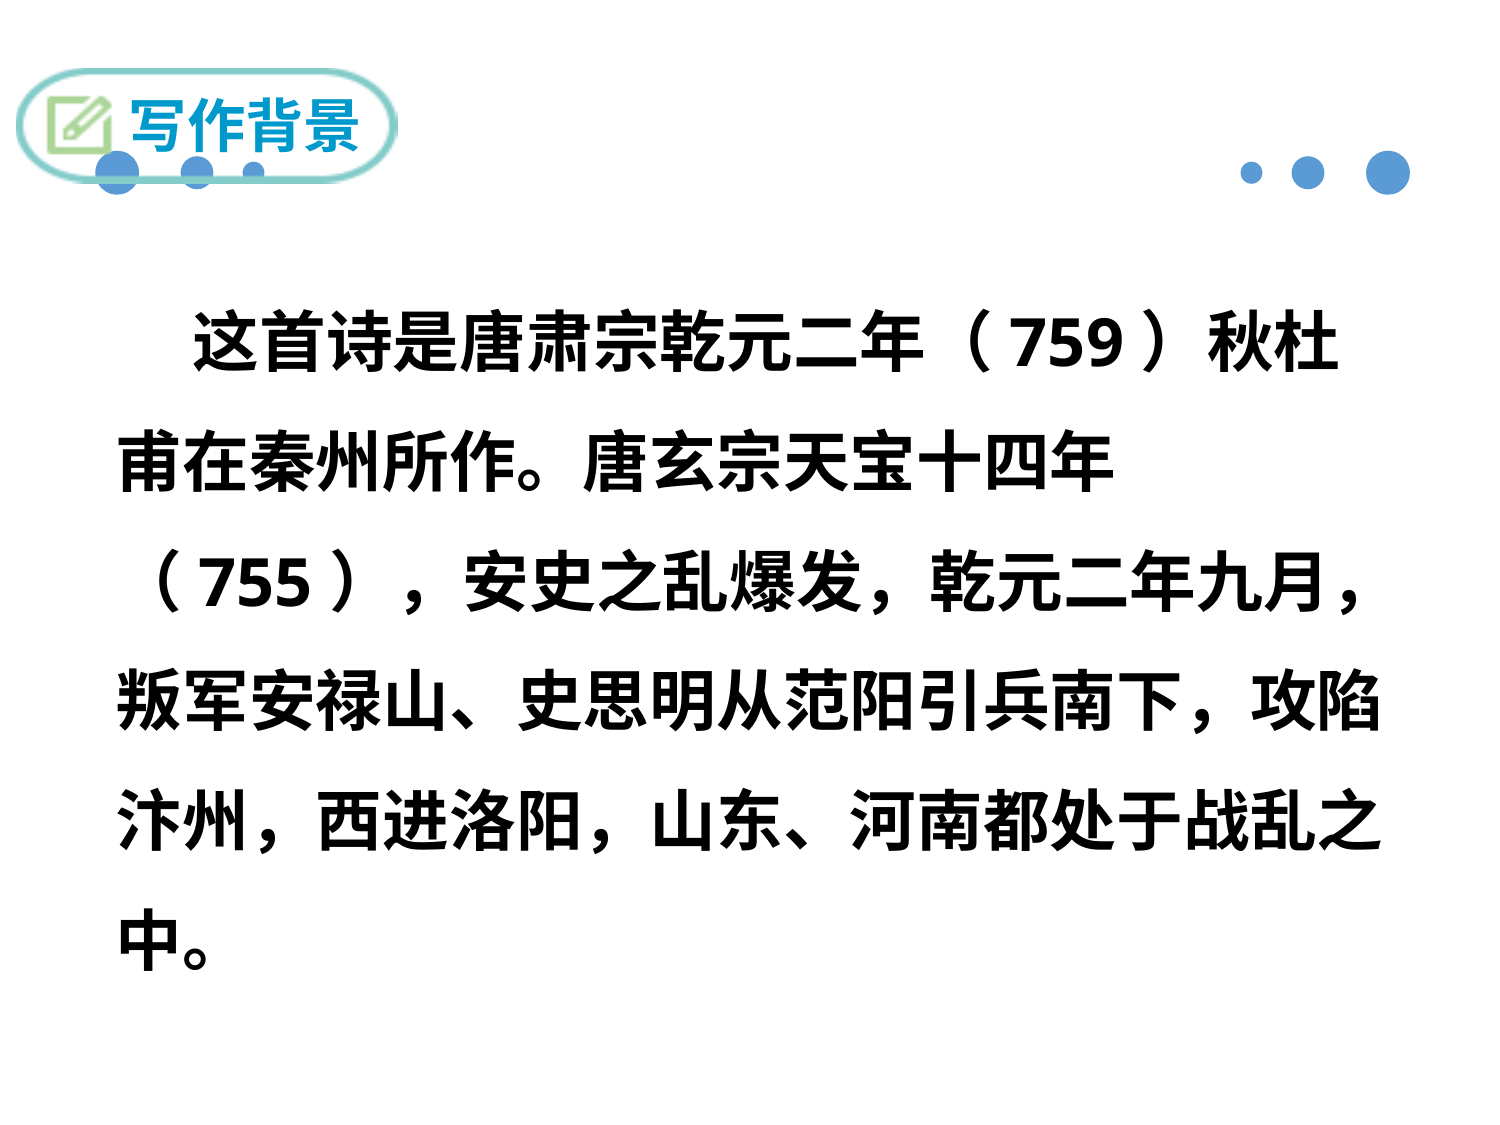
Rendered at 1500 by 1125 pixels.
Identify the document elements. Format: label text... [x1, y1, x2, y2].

text_box 这首诗是唐肃宗乾元二年（759）秋杜甫在秦州所作。唐玄宗天宝十四年（755），安史之乱爆发，乾元二年九月，叛军安禄山、史思明从范阳引兵南下，攻陷汴州，西进洛阳，山东、河南都处于战乱之中。 [100, 252, 1399, 987]
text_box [16, 68, 398, 184]
